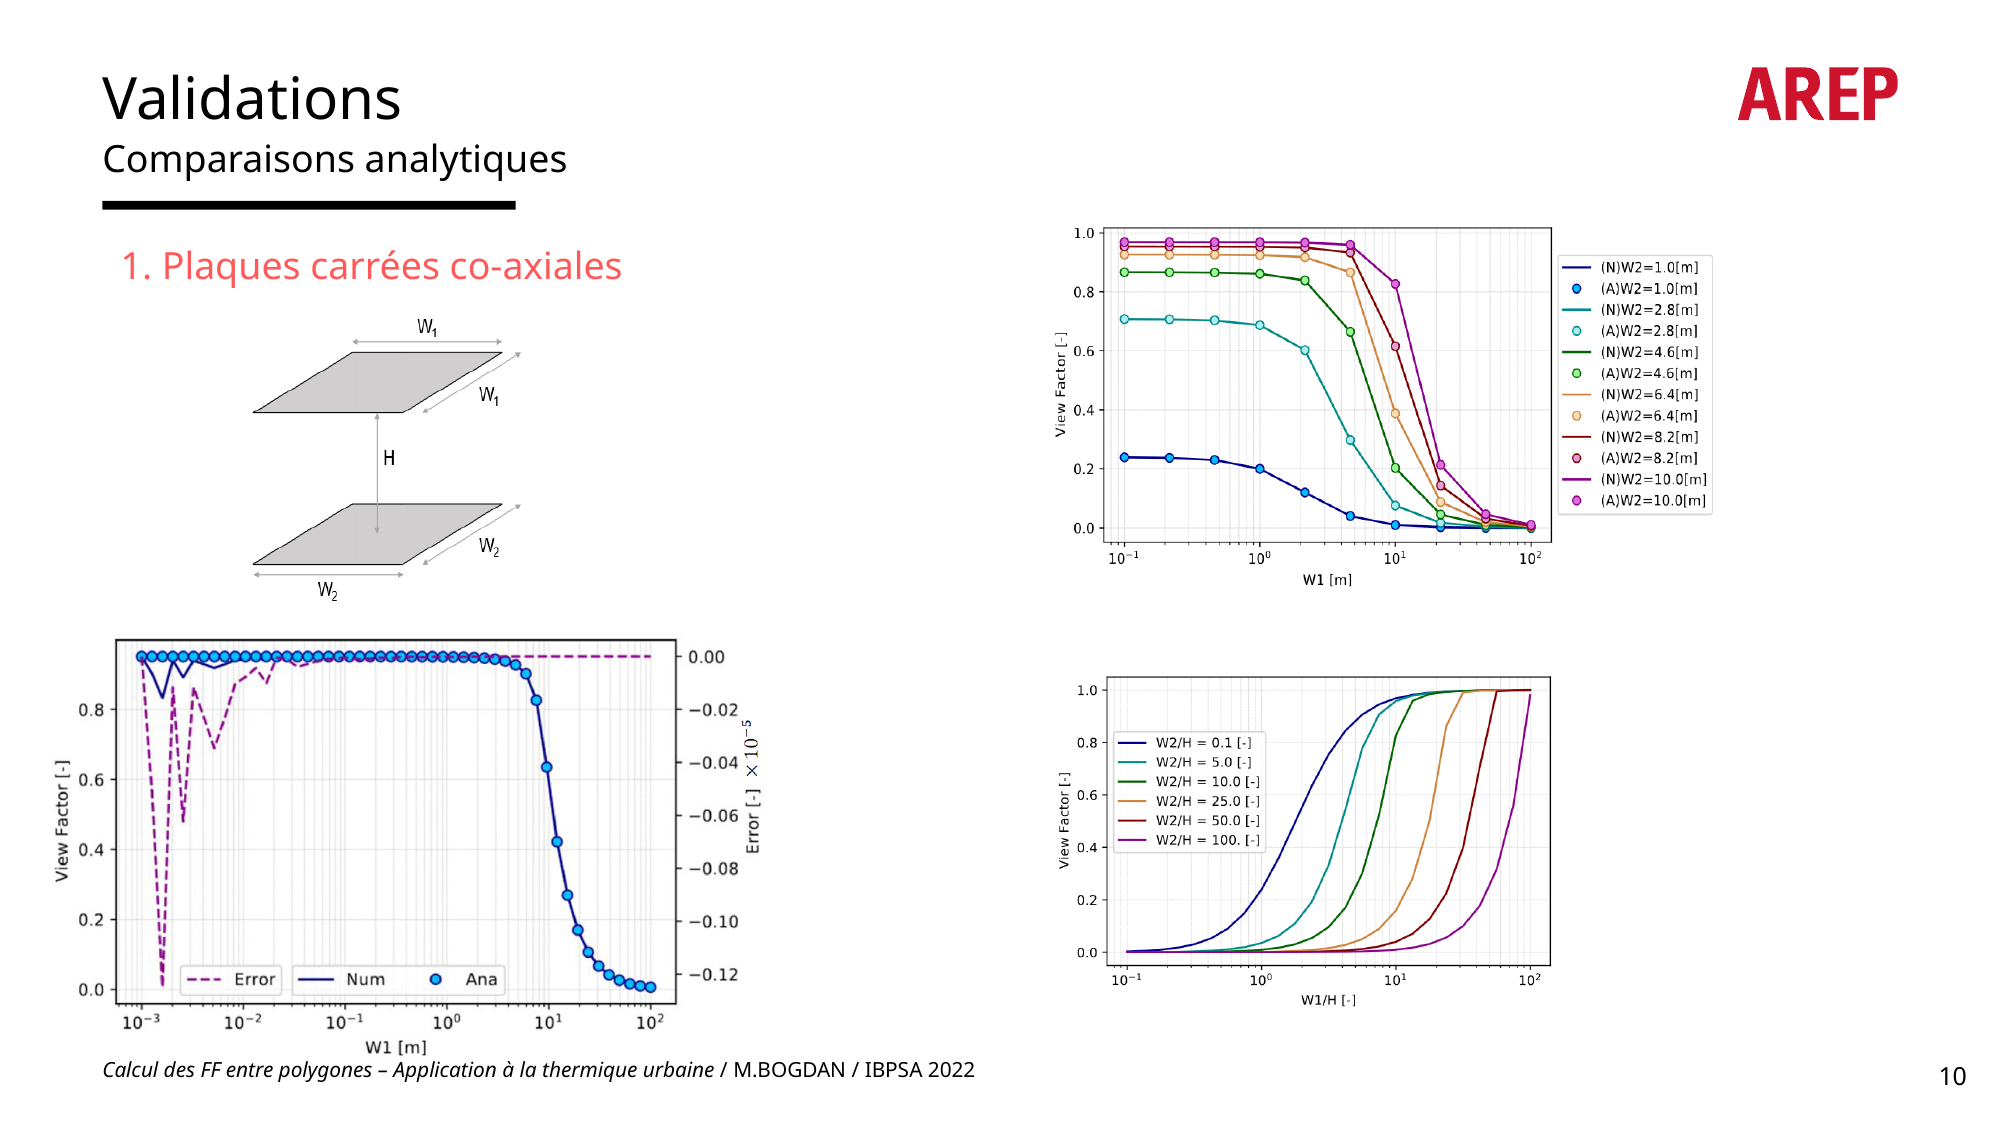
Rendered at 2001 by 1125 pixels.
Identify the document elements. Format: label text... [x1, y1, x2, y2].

text_box 1. Plaques carrées co-axiales [105, 234, 742, 295]
picture [1038, 651, 1571, 1015]
slide_number 10 [1929, 1062, 1977, 1093]
picture [1013, 194, 1728, 599]
picture [37, 610, 771, 1058]
picture [225, 293, 544, 606]
list Comparaisons analytiques [102, 135, 1284, 181]
title Validations [102, 68, 1284, 133]
